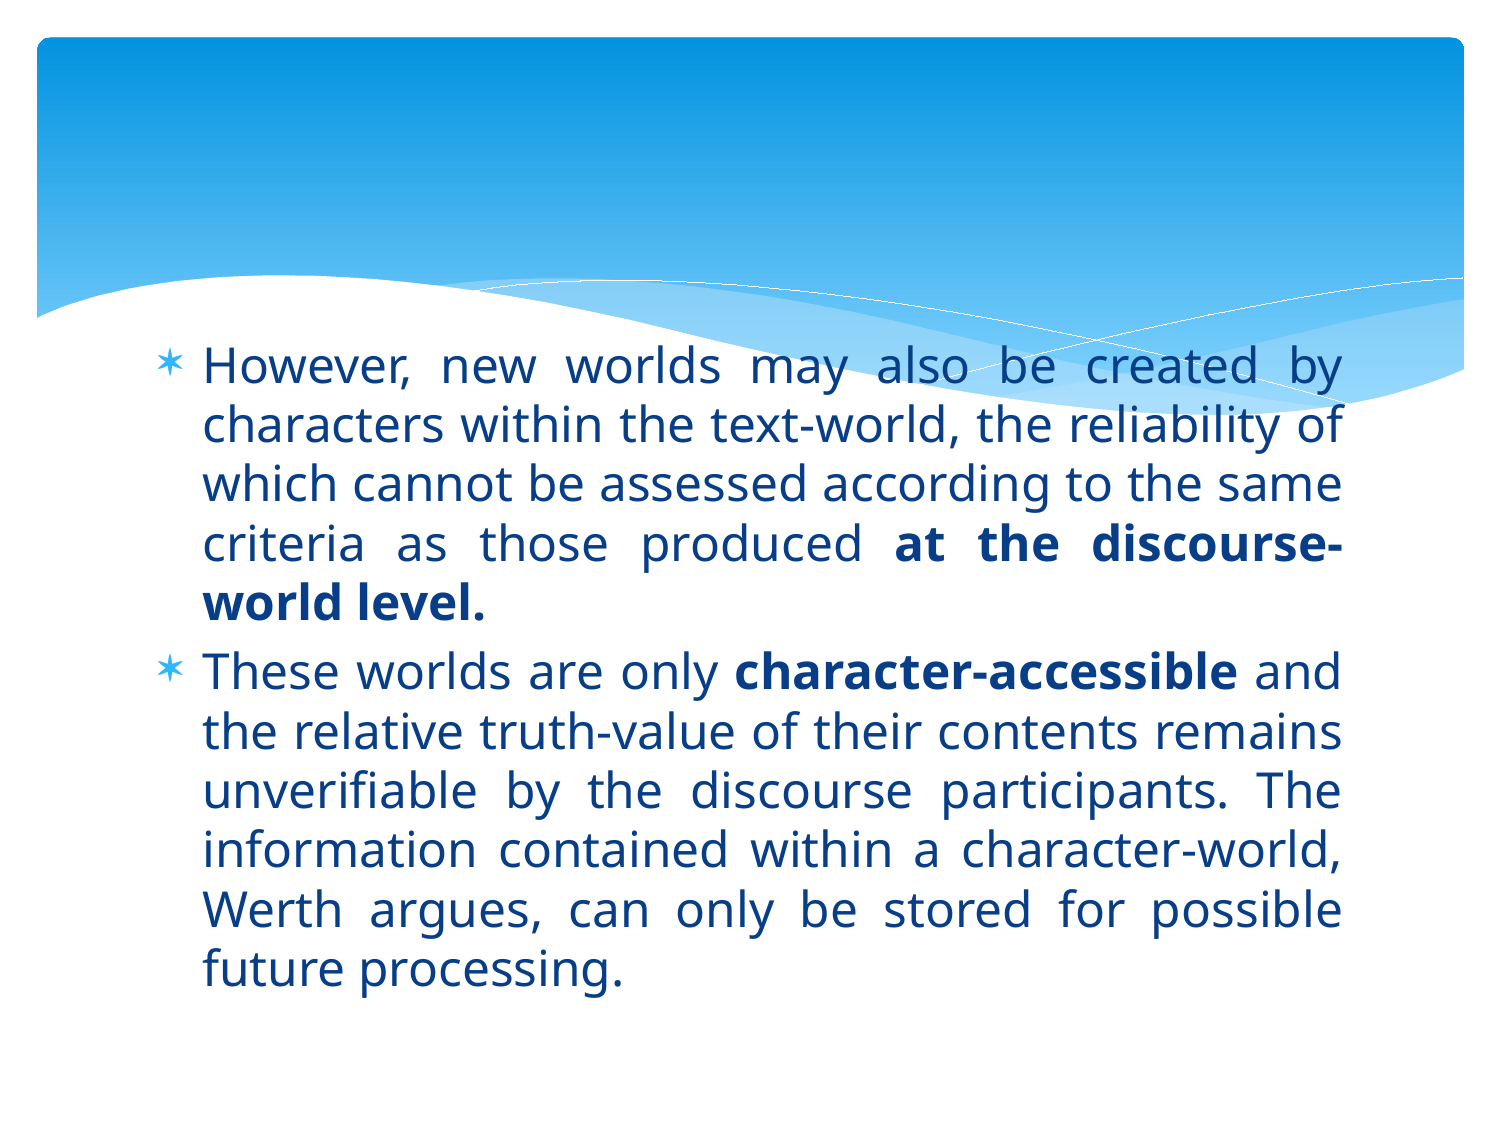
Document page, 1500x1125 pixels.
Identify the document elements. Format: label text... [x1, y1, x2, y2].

list However, new worlds may also be created by characters within the text-world, the reliability of which cannot be assessed according to the same criteria as those produced at the discourse-world level. These worlds are only character-accessible and the relative truth-value of their contents remains unverifiable by the discourse participants. The information contained within a character-world, Werth argues, can only be stored for possible future processing. [143, 326, 1359, 1005]
